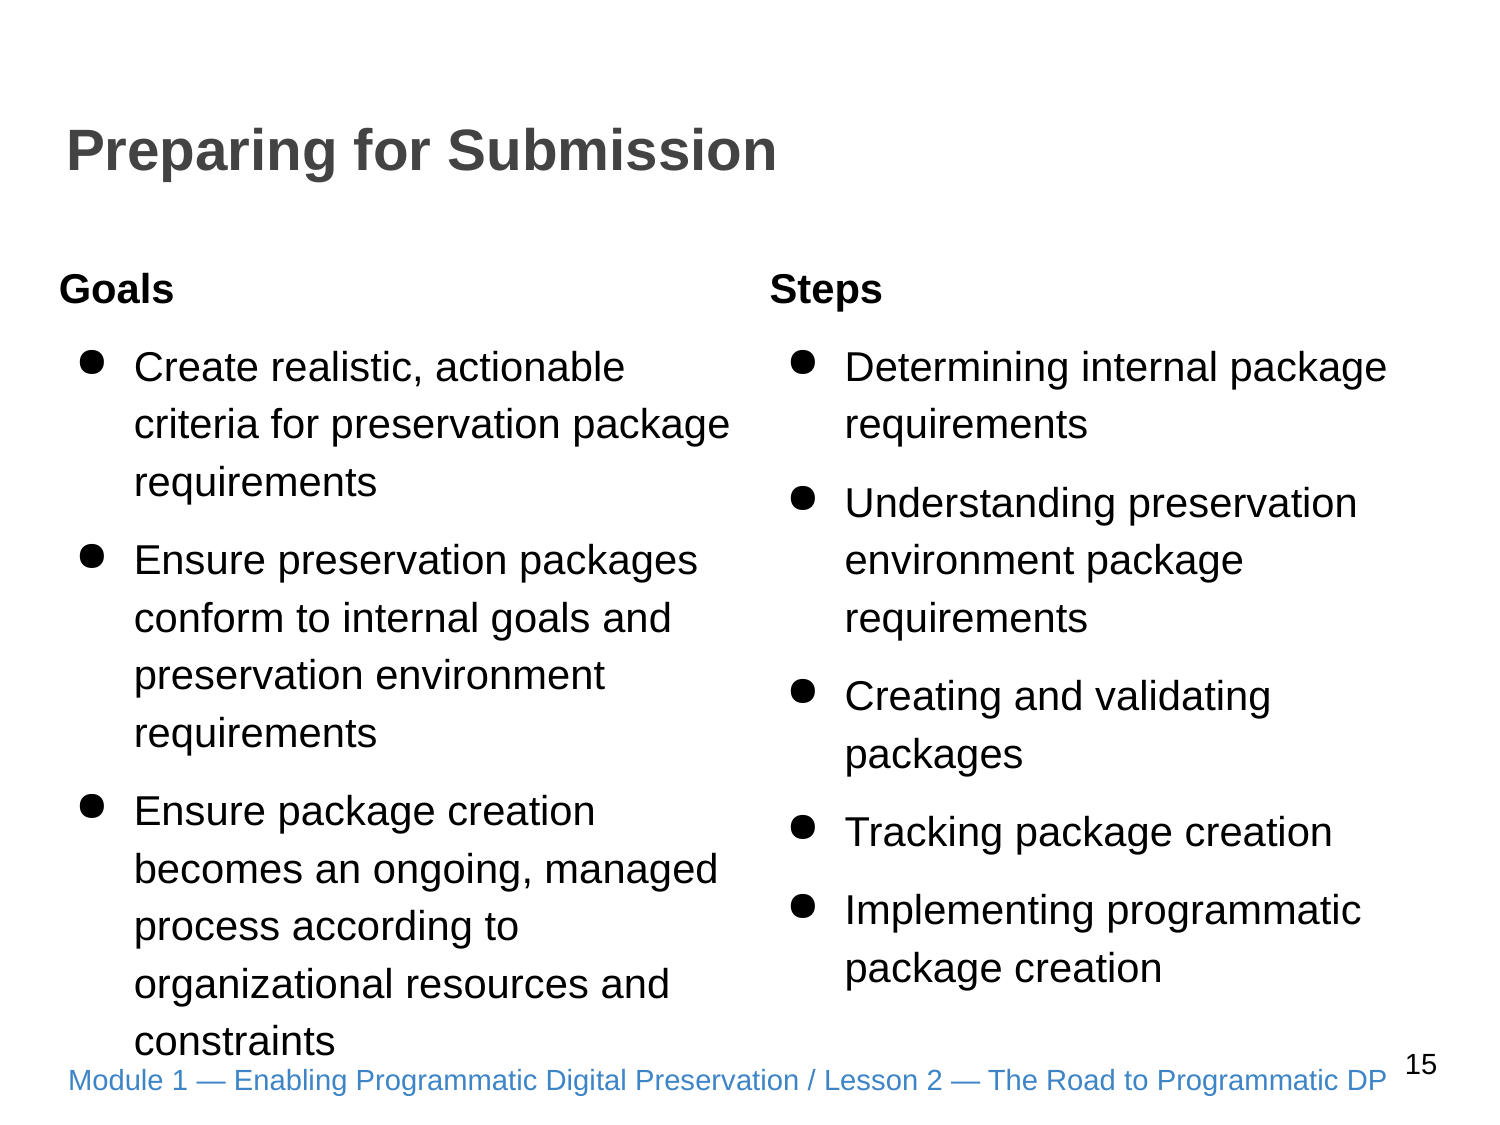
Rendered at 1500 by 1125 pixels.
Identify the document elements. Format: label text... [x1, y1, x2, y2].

title Preparing for Submission [51, 97, 1449, 223]
slide_number 15 [1389, 1019, 1480, 1106]
list Steps Determining internal package requirements Understanding preservation environment package requirements Creating and validating packages Tracking package creation Implementing programmatic package creation [755, 238, 1449, 957]
list Goals Create realistic, actionable criteria for preservation package requirements Ensure preservation packages conform to internal goals and preservation environment requirements Ensure package creation becomes an ongoing, managed process according to organizational resources and constraints [43, 238, 755, 957]
text_box Module 1 — Enabling Programmatic Digital Preservation / Lesson 2 — The Road to Programmatic DP [53, 1046, 1410, 1106]
